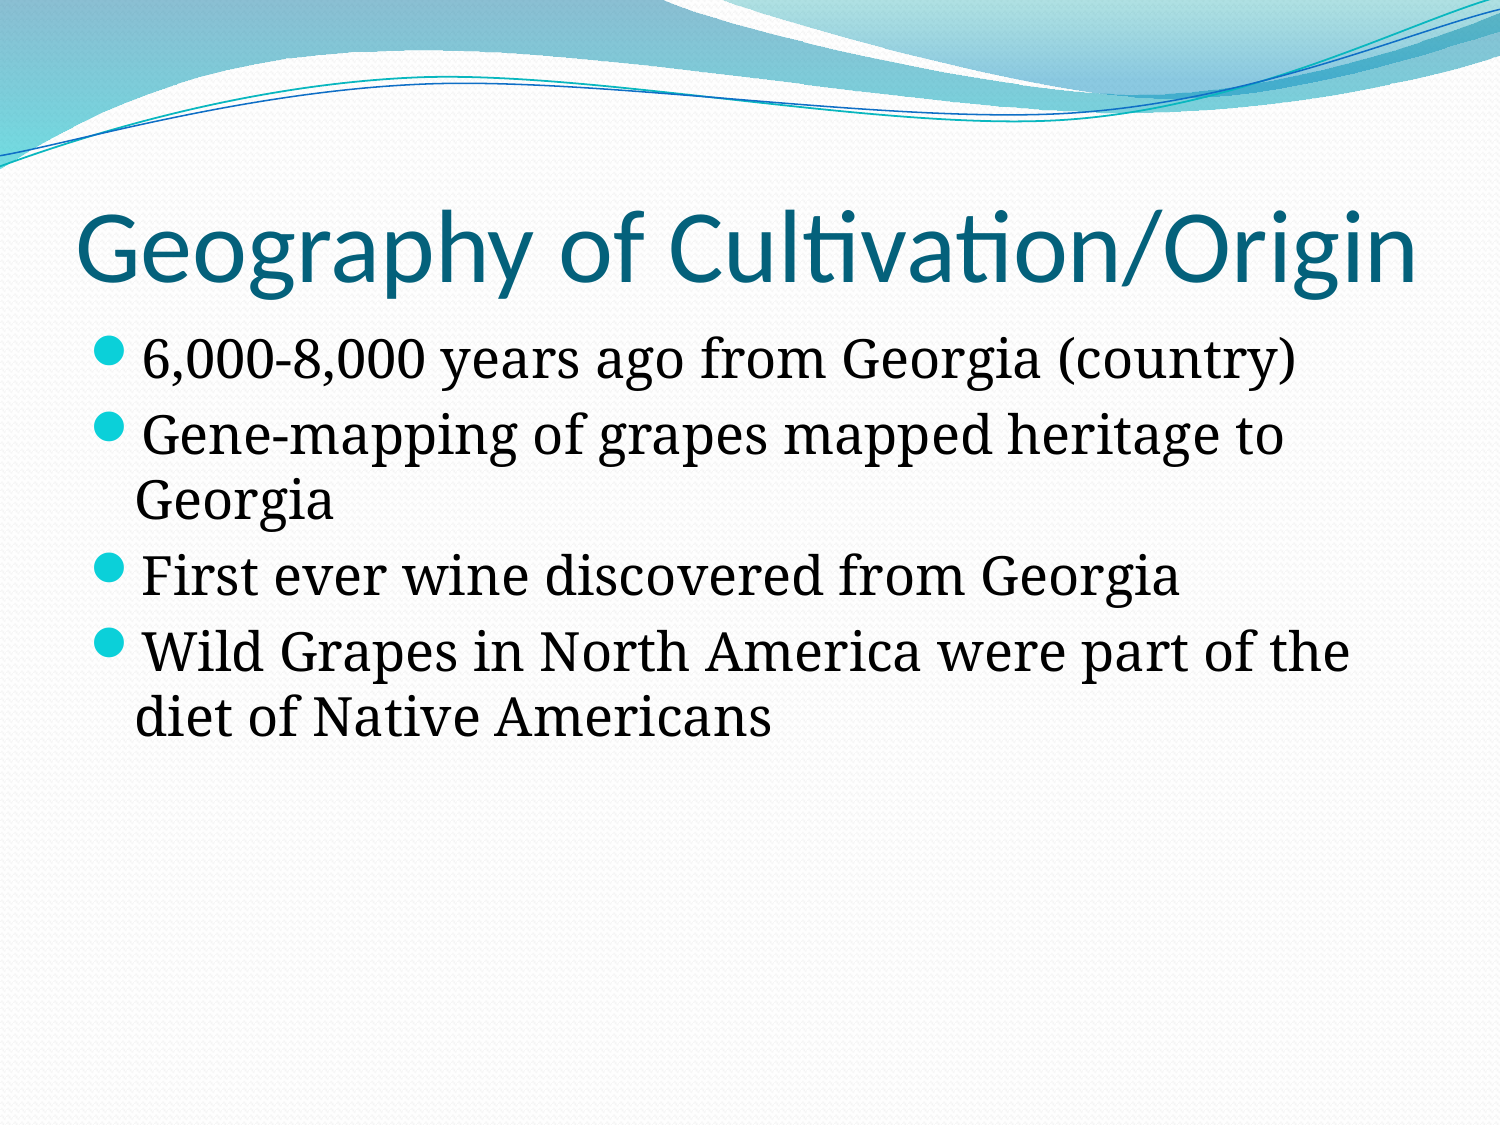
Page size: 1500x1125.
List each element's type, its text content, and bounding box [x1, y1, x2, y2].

title Geography of Cultivation/Origin [75, 115, 1425, 303]
list 6,000-8,000 years ago from Georgia (country) Gene-mapping of grapes mapped heritage to Georgia First ever wine discovered from Georgia Wild Grapes in North America were part of the diet of Native Americans [75, 317, 1425, 1038]
